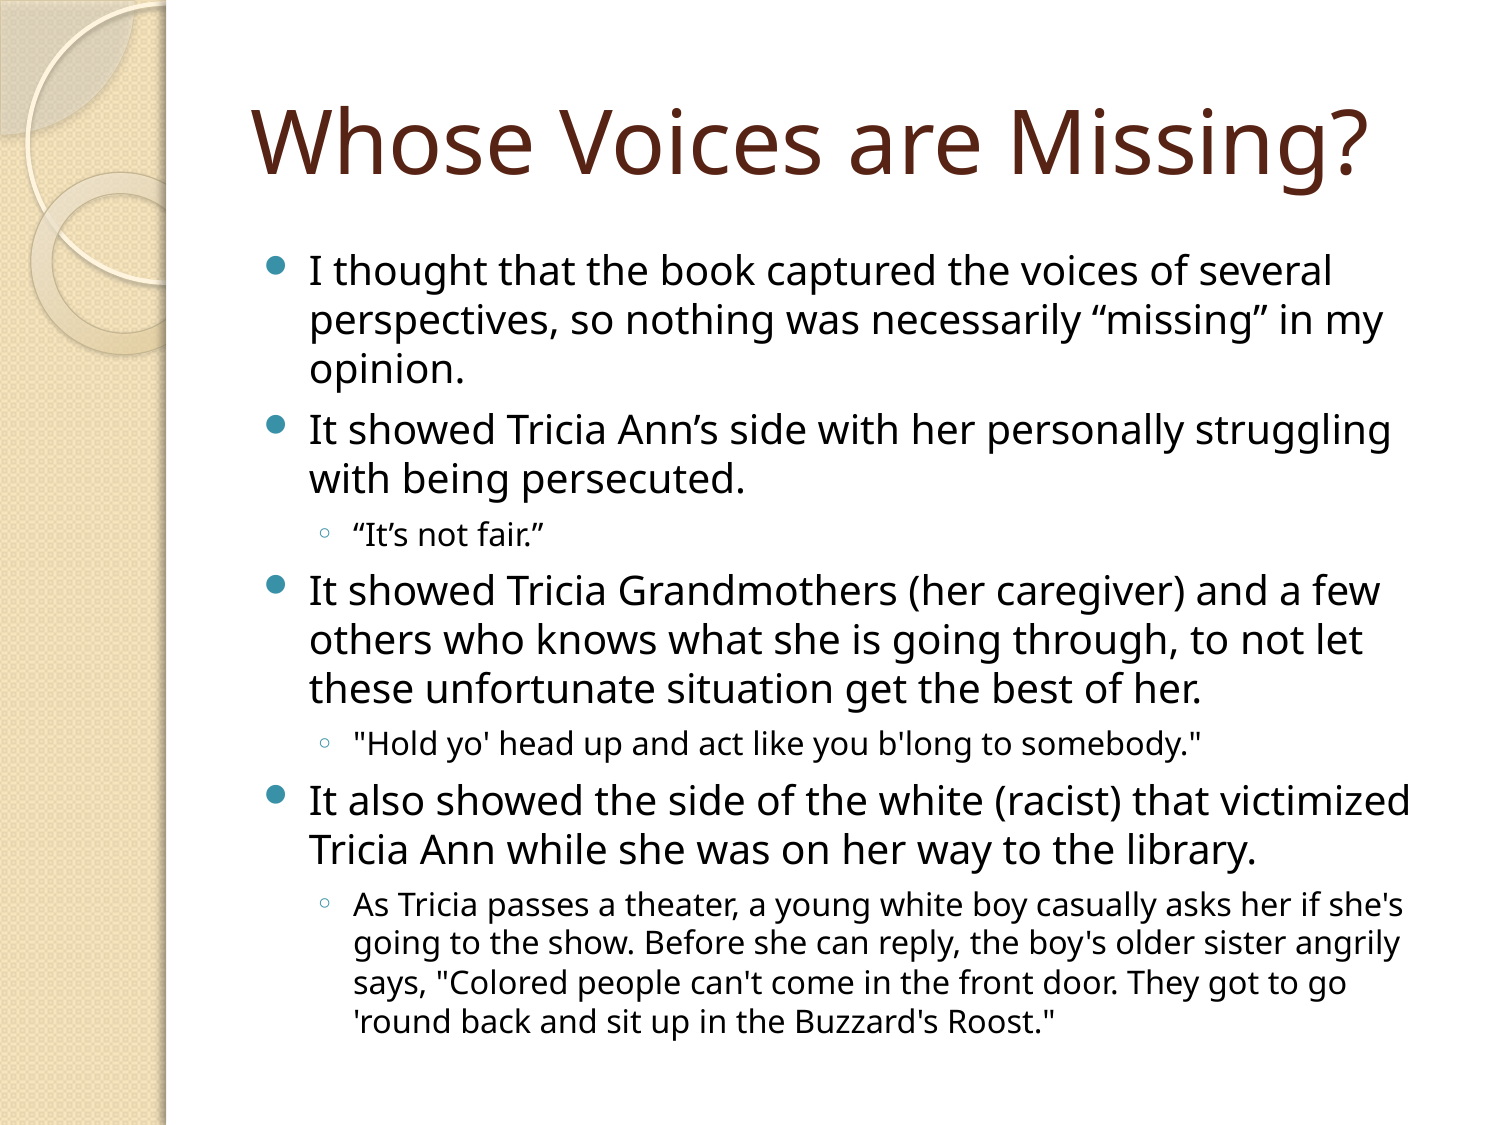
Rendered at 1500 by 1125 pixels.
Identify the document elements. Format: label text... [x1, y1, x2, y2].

title Whose Voices are Missing? [235, 45, 1466, 233]
list I thought that the book captured the voices of several perspectives, so nothing was necessarily “missing” in my opinion. It showed Tricia Ann’s side with her personally struggling with being persecuted. “It’s not fair.” It showed Tricia Grandmothers (her caregiver) and a few others who knows what she is going through, to not let these unfortunate situation get the best of her. "Hold yo' head up and act like you b'long to somebody." It also showed the side of the white (racist) that victimized Tricia Ann while she was on her way to the library. As Tricia passes a theater, a young white boy casually asks her if she's going to the show. Before she can reply, the boy's older sister angrily says, "Colored people can't come in the front door. They got to go 'round back and sit up in the Buzzard's Roost." [235, 237, 1466, 1050]
